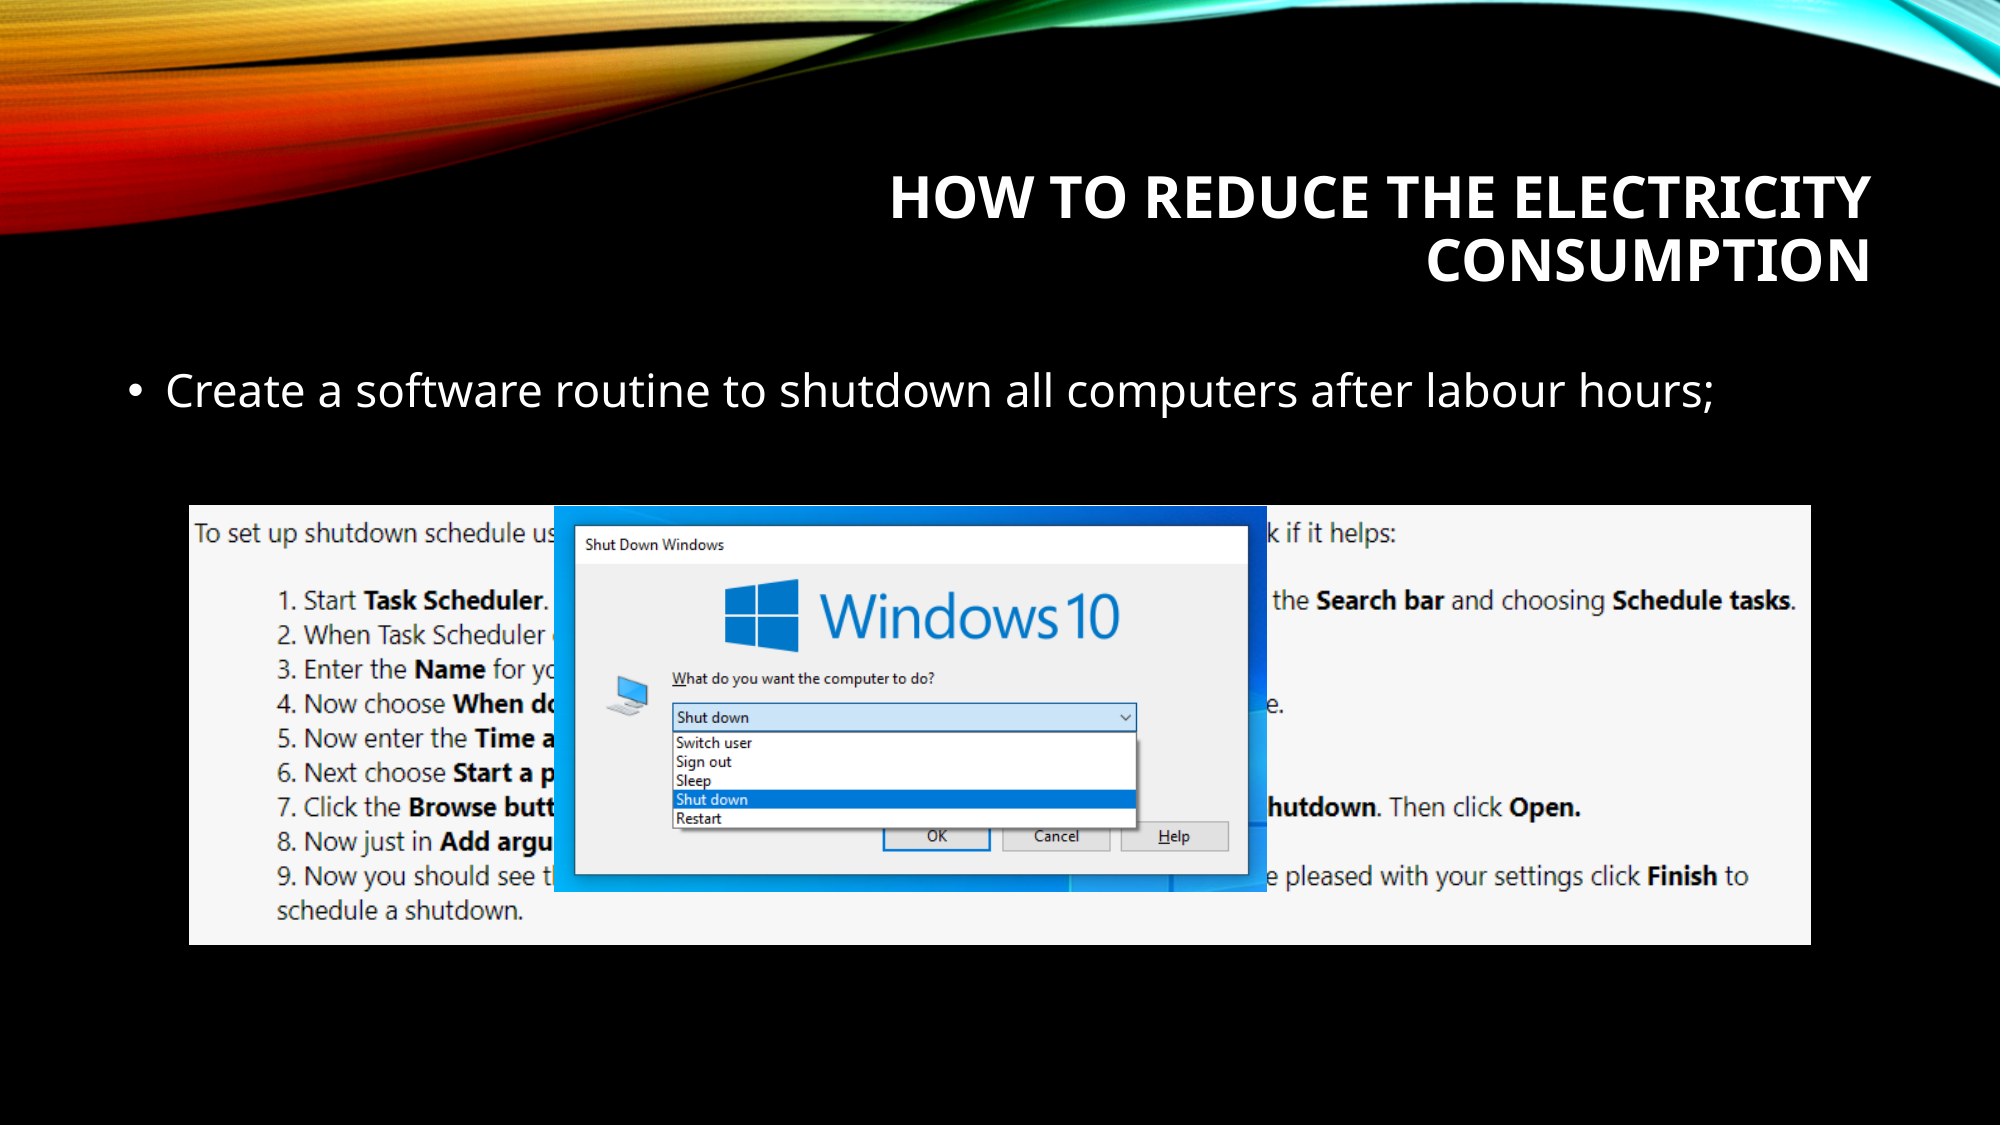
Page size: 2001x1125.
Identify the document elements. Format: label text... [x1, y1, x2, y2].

title How to reduce the electricity consumption [474, 125, 1888, 338]
picture [188, 505, 1812, 946]
list Create a software routine to shutdown all computers after labour hours; [112, 360, 1888, 1021]
picture [0, 0, 2000, 237]
